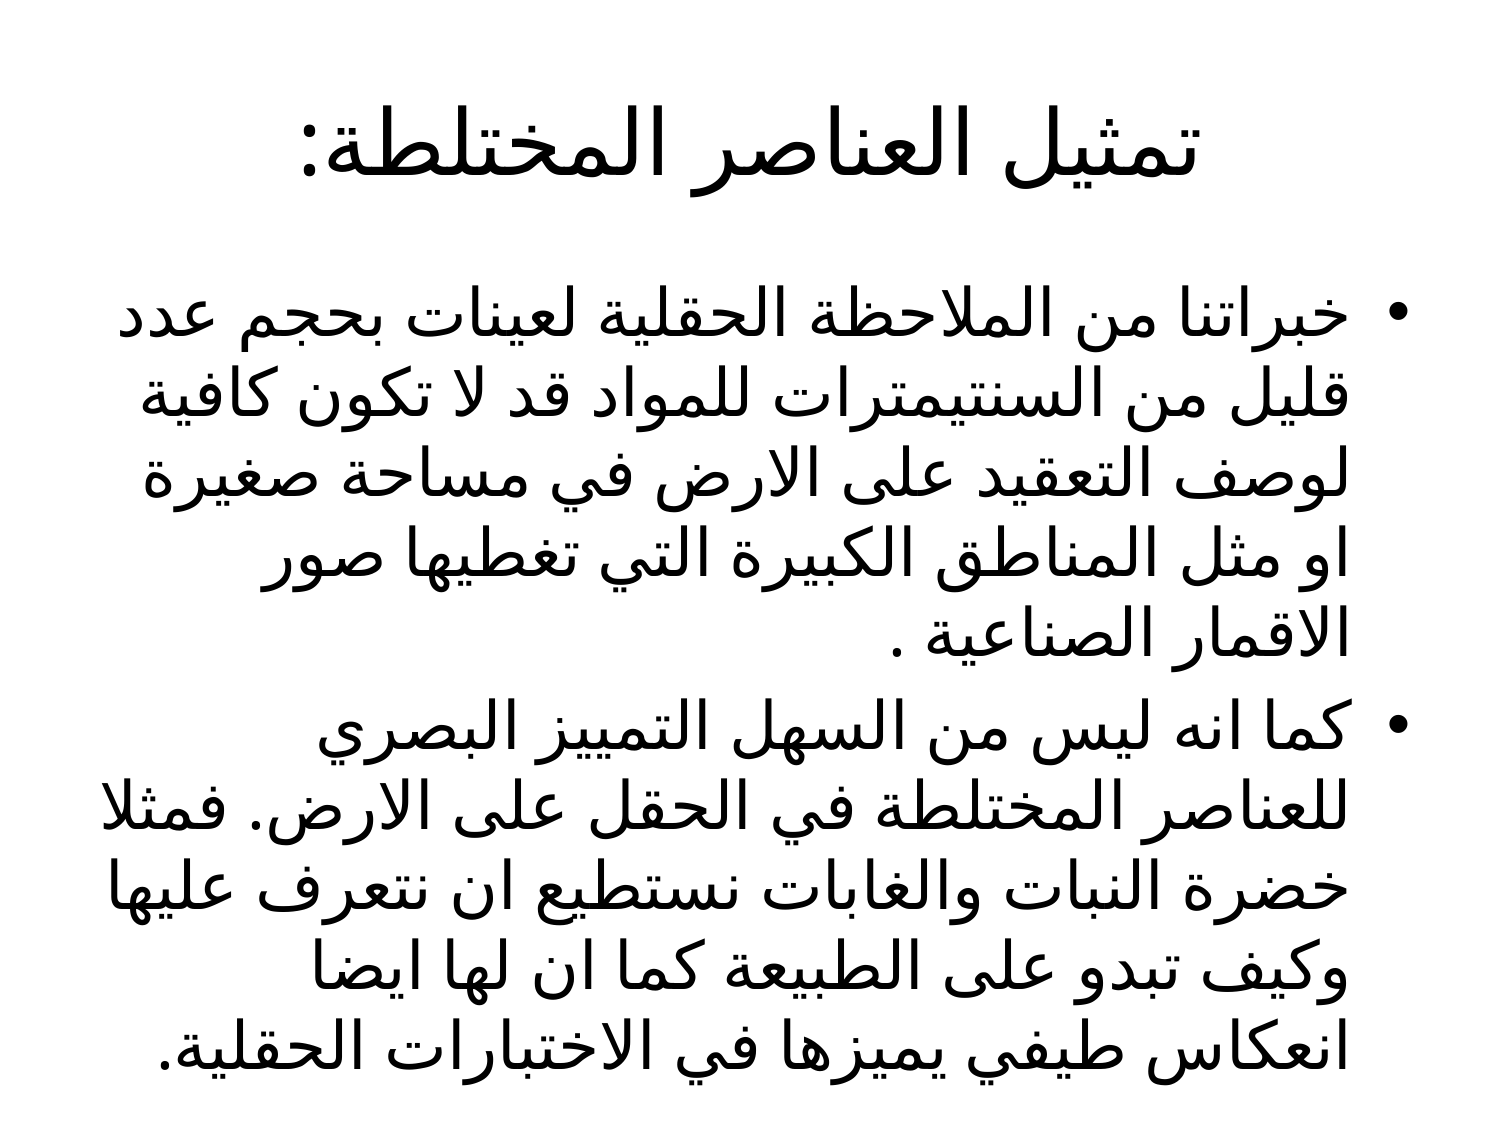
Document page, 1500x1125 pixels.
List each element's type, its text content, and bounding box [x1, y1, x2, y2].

list خبراتنا من الملاحظة الحقلية لعينات بحجم عدد قليل من السنتيمترات للمواد قد لا تكون كافية لوصف التعقيد على الارض في مساحة صغيرة او مثل المناطق الكبيرة التي تغطيها صور الاقمار الصناعية . كما انه ليس من السهل التمييز البصري للعناصر المختلطة في الحقل على الارض. فمثلا خضرة النبات والغابات نستطيع ان نتعرف عليها وكيف تبدو على الطبيعة كما ان لها ايضا انعكاس طيفي يميزها في الاختبارات الحقلية. [75, 262, 1425, 1005]
title تمثيل العناصر المختلطة: [75, 45, 1425, 233]
